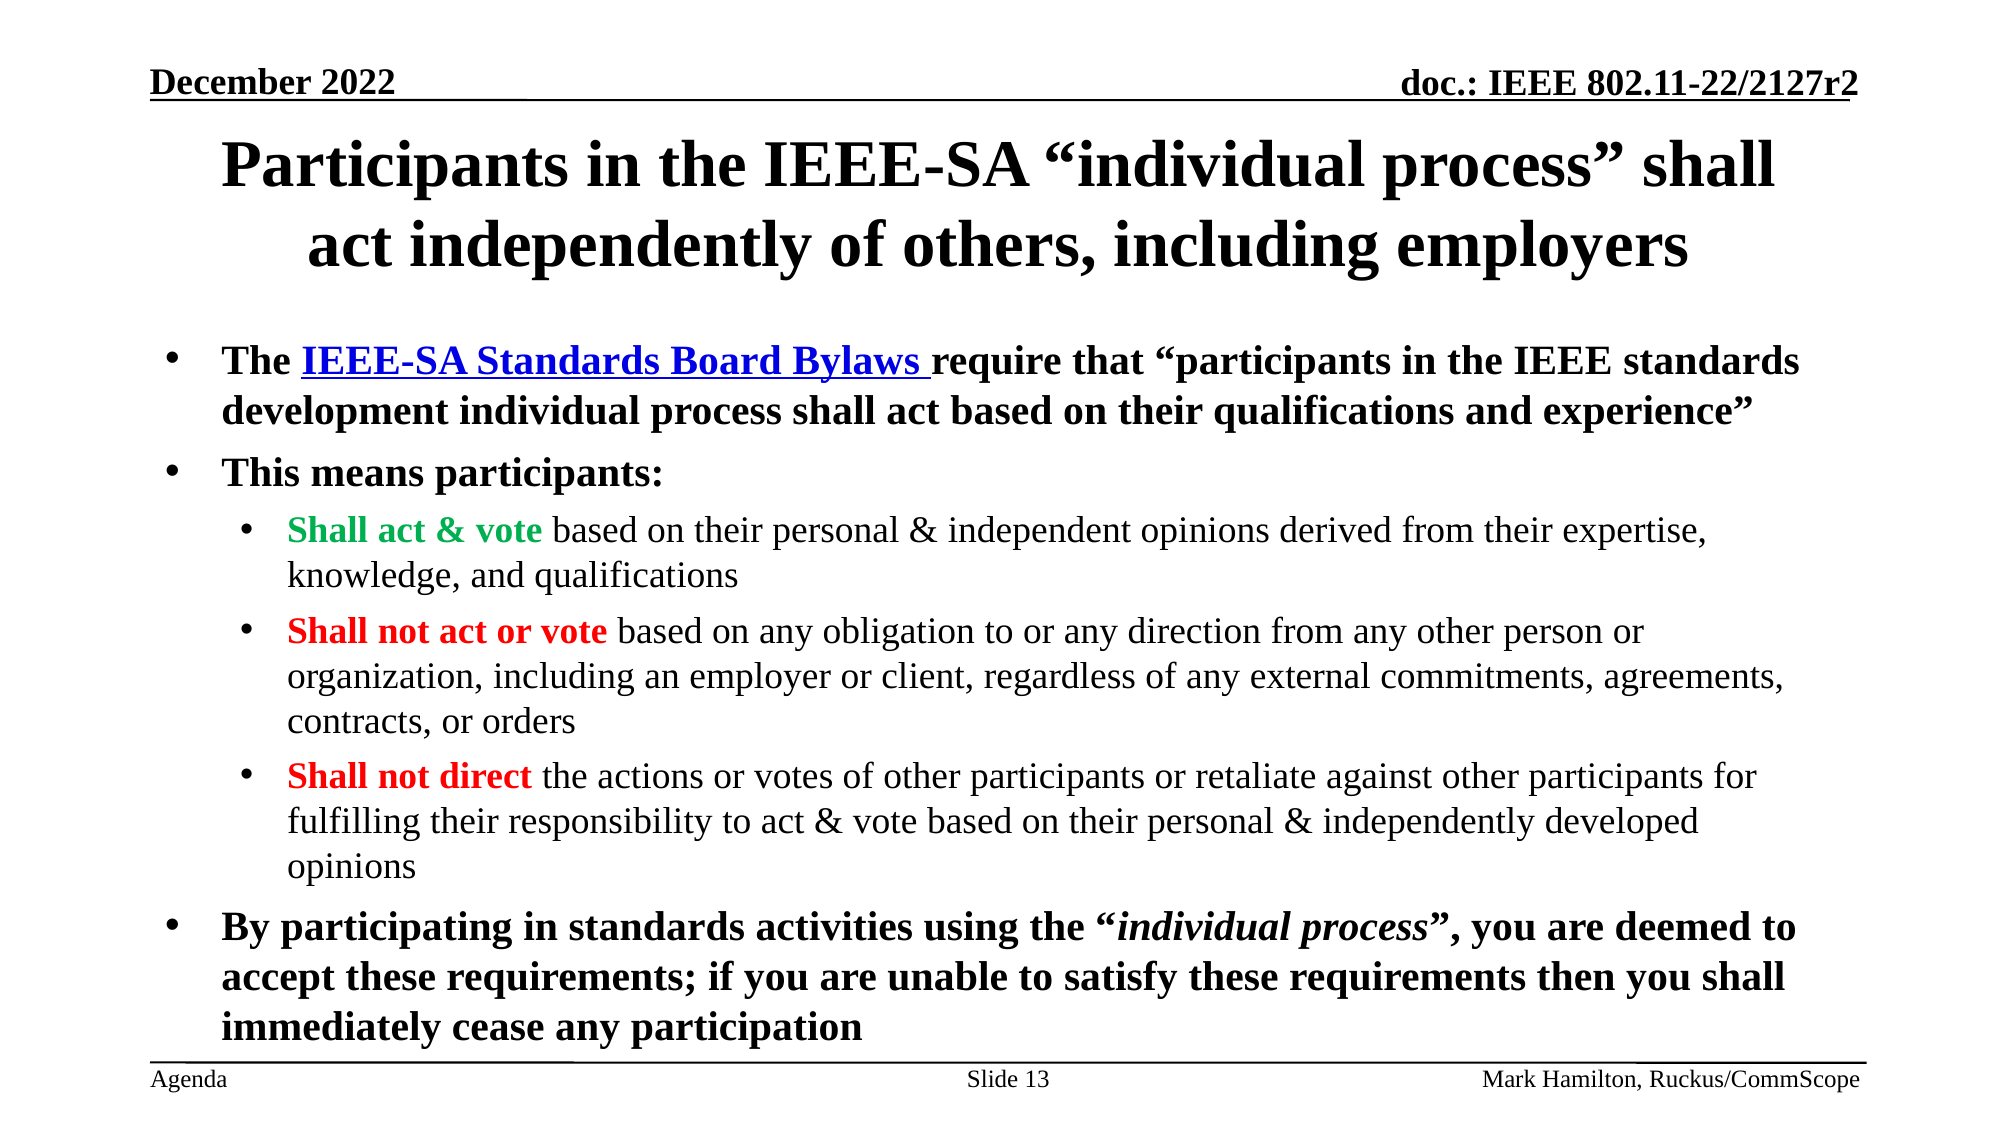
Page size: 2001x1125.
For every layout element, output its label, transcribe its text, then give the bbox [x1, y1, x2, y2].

title Participants in the IEEE-SA “individual process” shall act independently of others, including employers [149, 112, 1850, 288]
slide_number Slide 13 [950, 1061, 1067, 1123]
list The IEEE-SA Standards Board Bylaws require that “participants in the IEEE standards development individual process shall act based on their qualifications and experience” This means participants: Shall act & vote based on their personal & independent opinions derived from their expertise, knowledge, and qualifications Shall not act or vote based on any obligation to or any direction from any other person or organization, including an employer or client, regardless of any external commitments, agreements, contracts, or orders Shall not direct the actions or votes of other participants or retaliate against other participants for fulfilling their responsibility to act & vote based on their personal & independently developed opinions By participating in standards activities using the “individual process”, you are deemed to accept these requirements; if you are unable to satisfy these requirements then you shall immediately cease any participation [149, 324, 1850, 1000]
